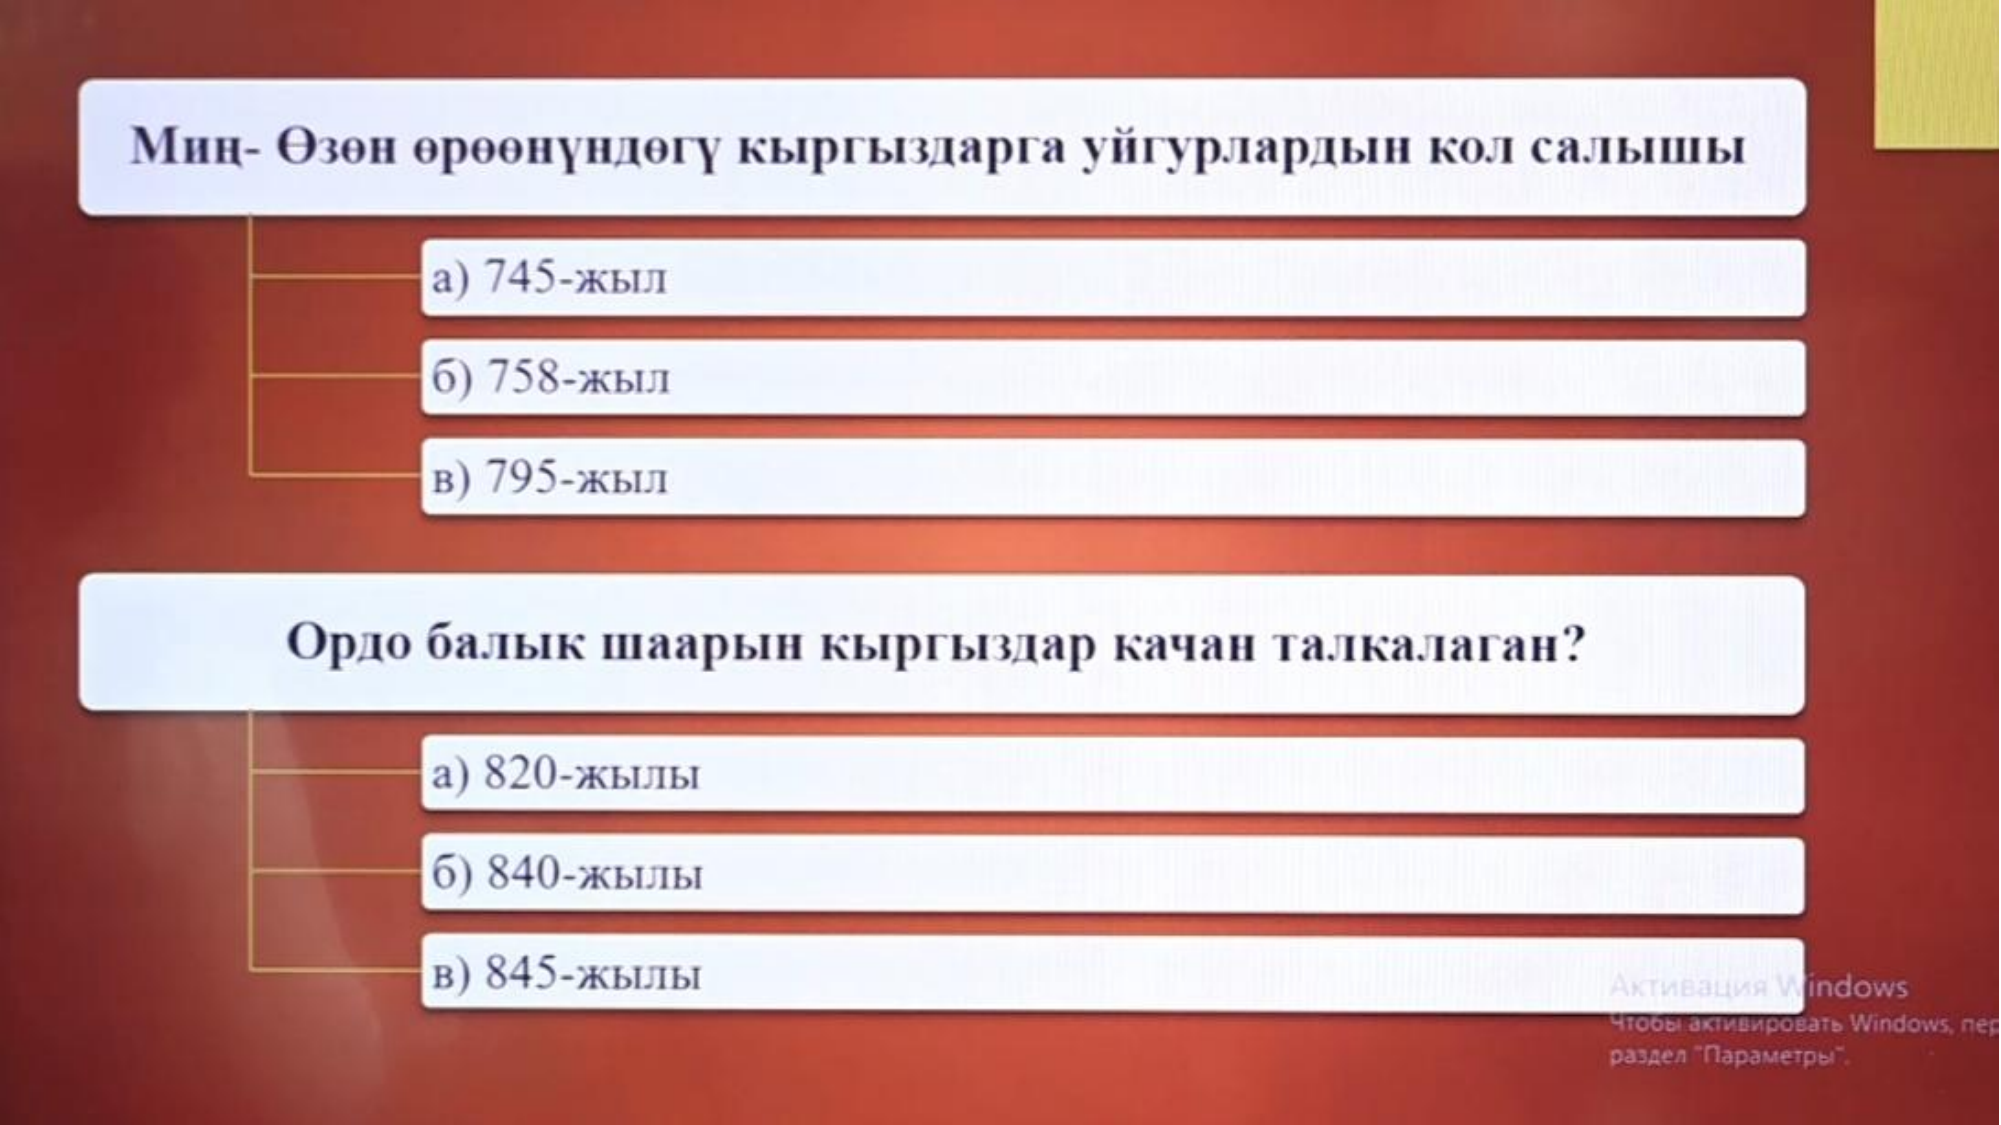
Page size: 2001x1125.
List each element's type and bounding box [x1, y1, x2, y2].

list [0, 0, 1999, 1125]
